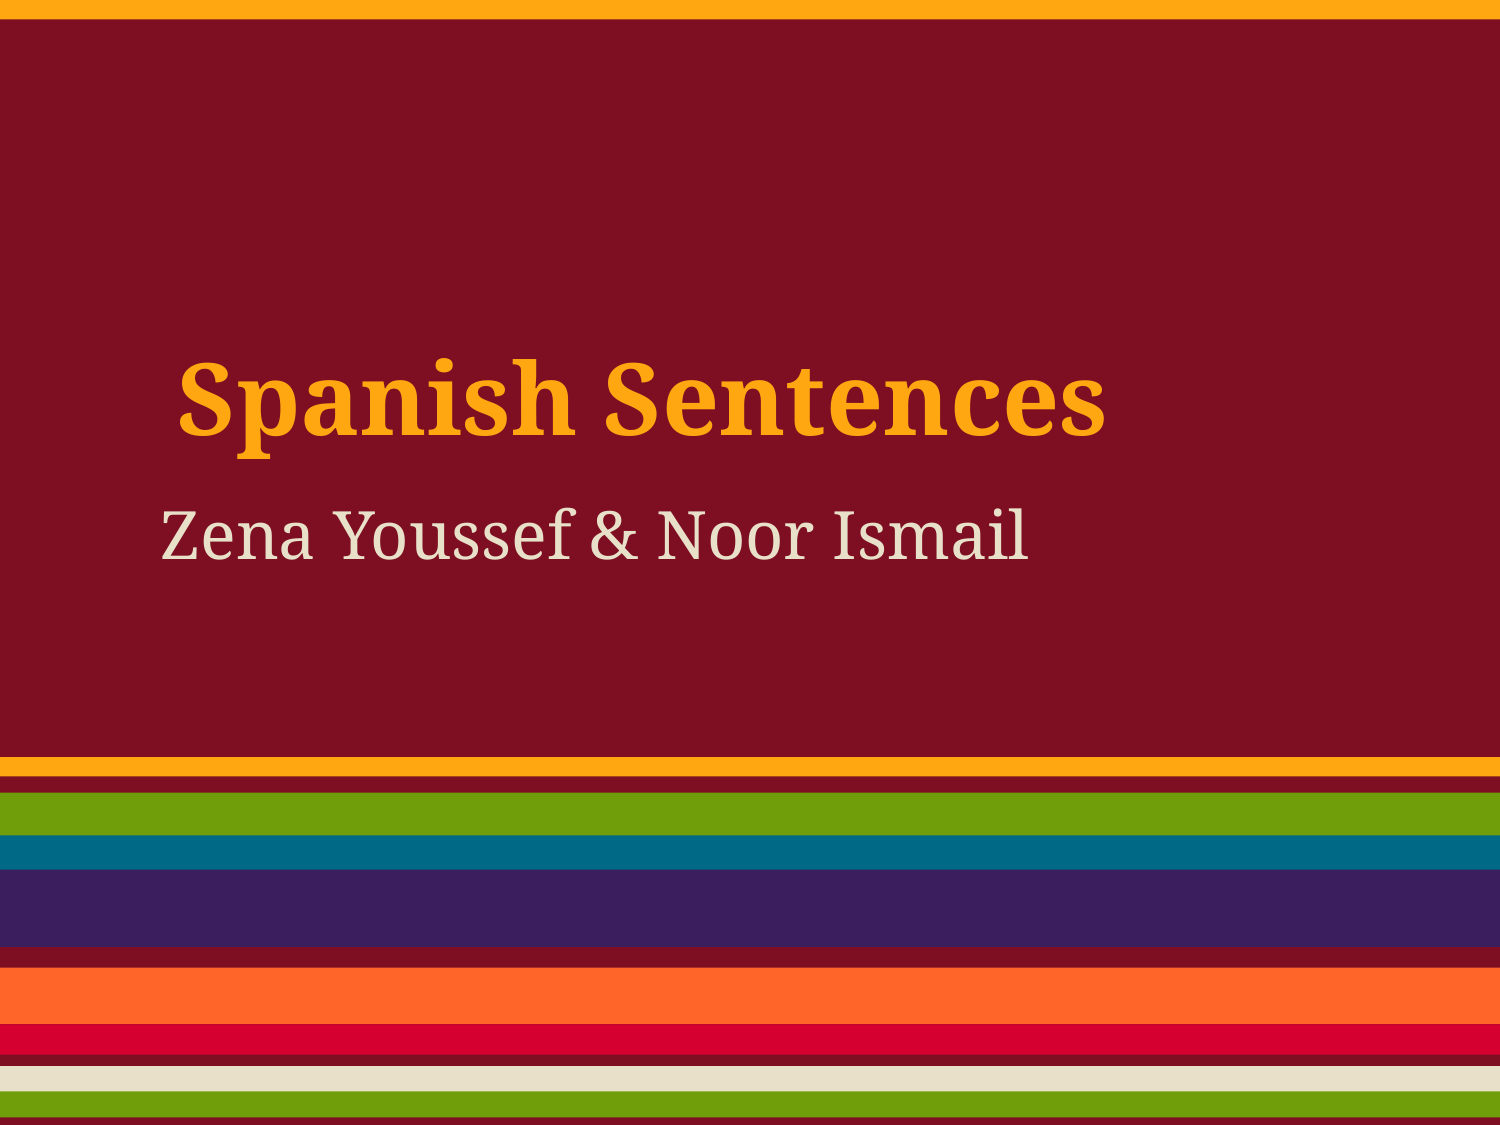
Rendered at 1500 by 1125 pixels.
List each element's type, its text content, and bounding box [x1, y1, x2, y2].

title Spanish Sentences [112, 228, 1388, 470]
subtitle Zena Youssef & Noor Ismail [112, 477, 1388, 661]
